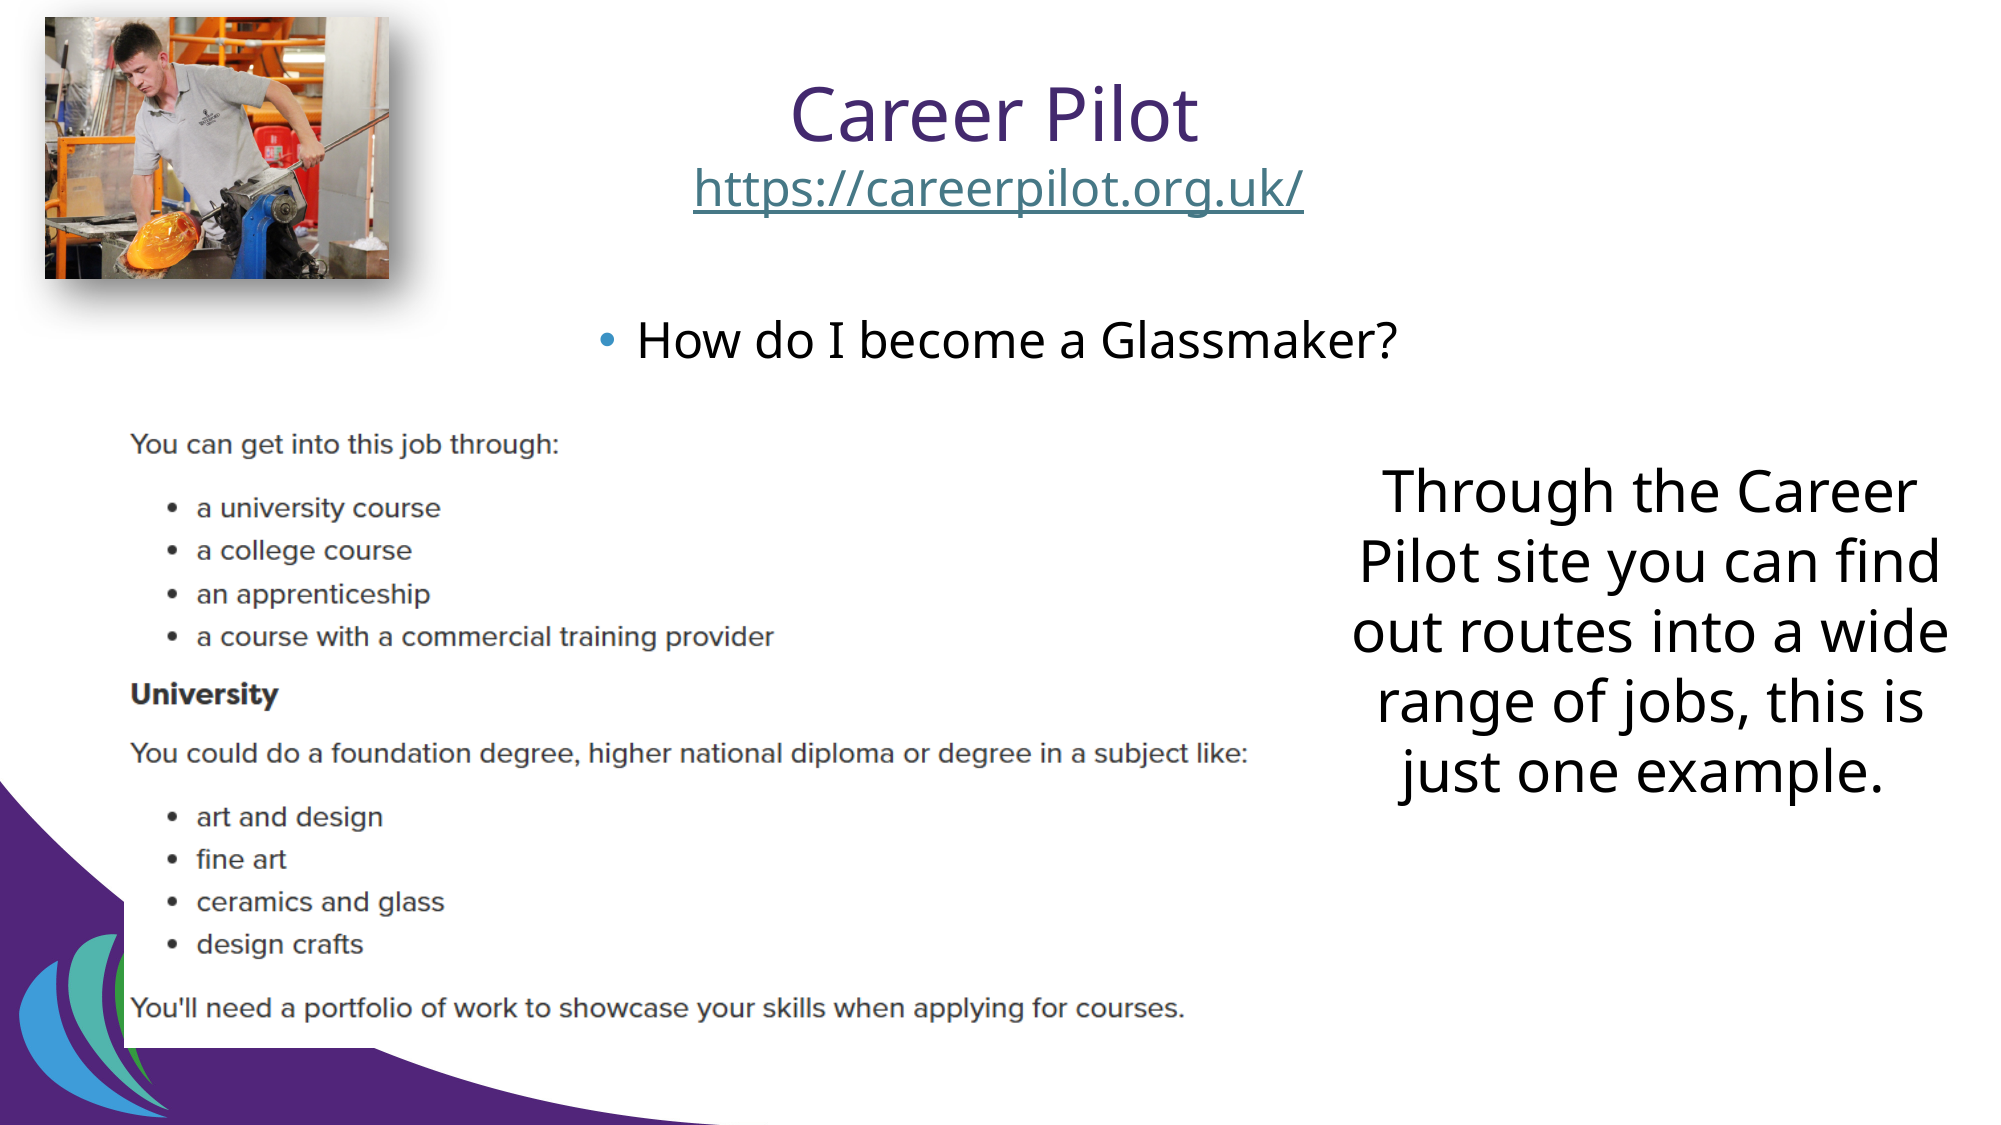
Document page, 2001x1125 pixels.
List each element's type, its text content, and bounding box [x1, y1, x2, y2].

title Career Pilot https://careerpilot.org.uk/ [437, 47, 1830, 249]
text_box Through the Career Pilot site you can find out routes into a wide range of jobs, this is just one example. [1322, 446, 1979, 812]
picture [0, 1, 2000, 1125]
list How do I become a Glassmaker? [32, 308, 1965, 1007]
